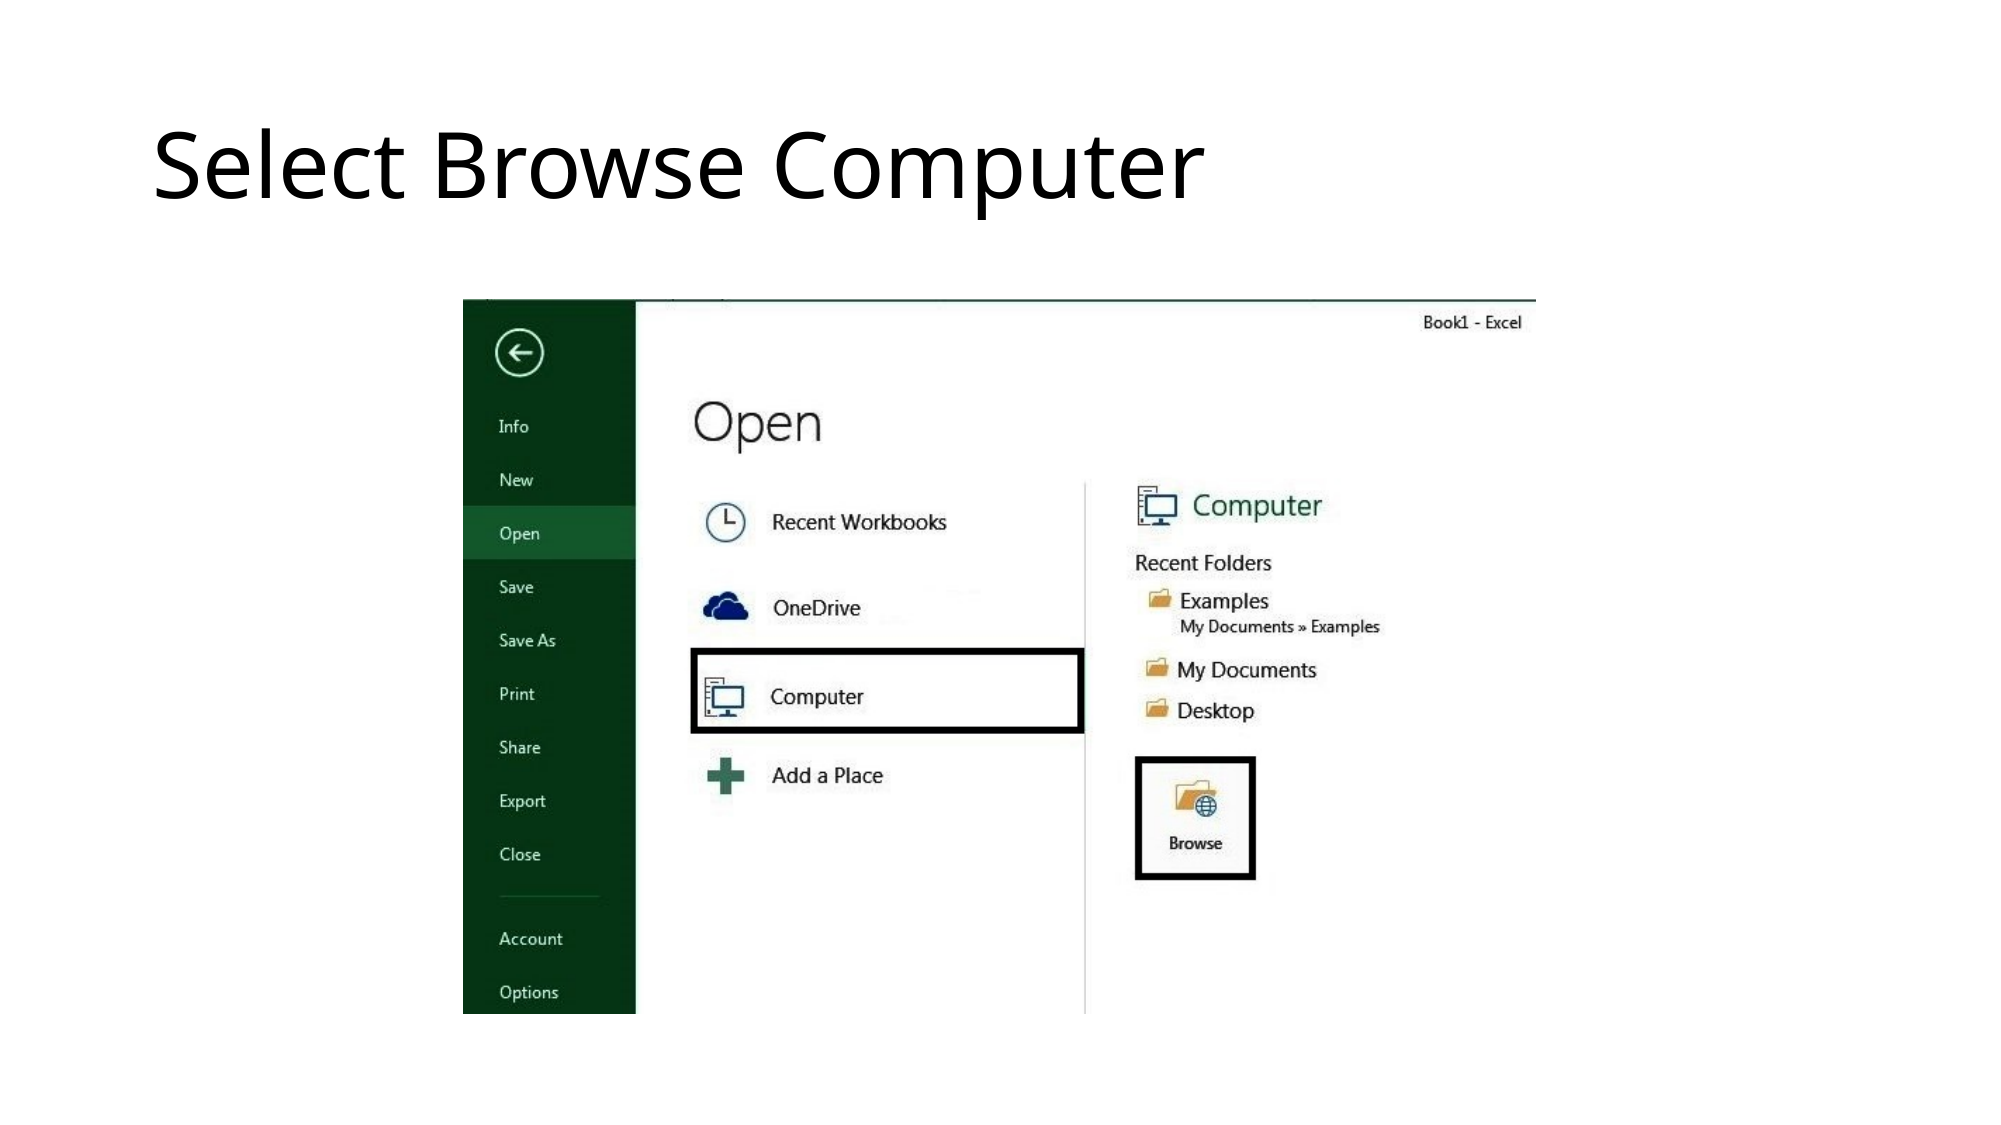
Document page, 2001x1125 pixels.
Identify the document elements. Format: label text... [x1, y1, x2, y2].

title Select Browse Computer [137, 59, 1863, 278]
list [463, 299, 1536, 1014]
